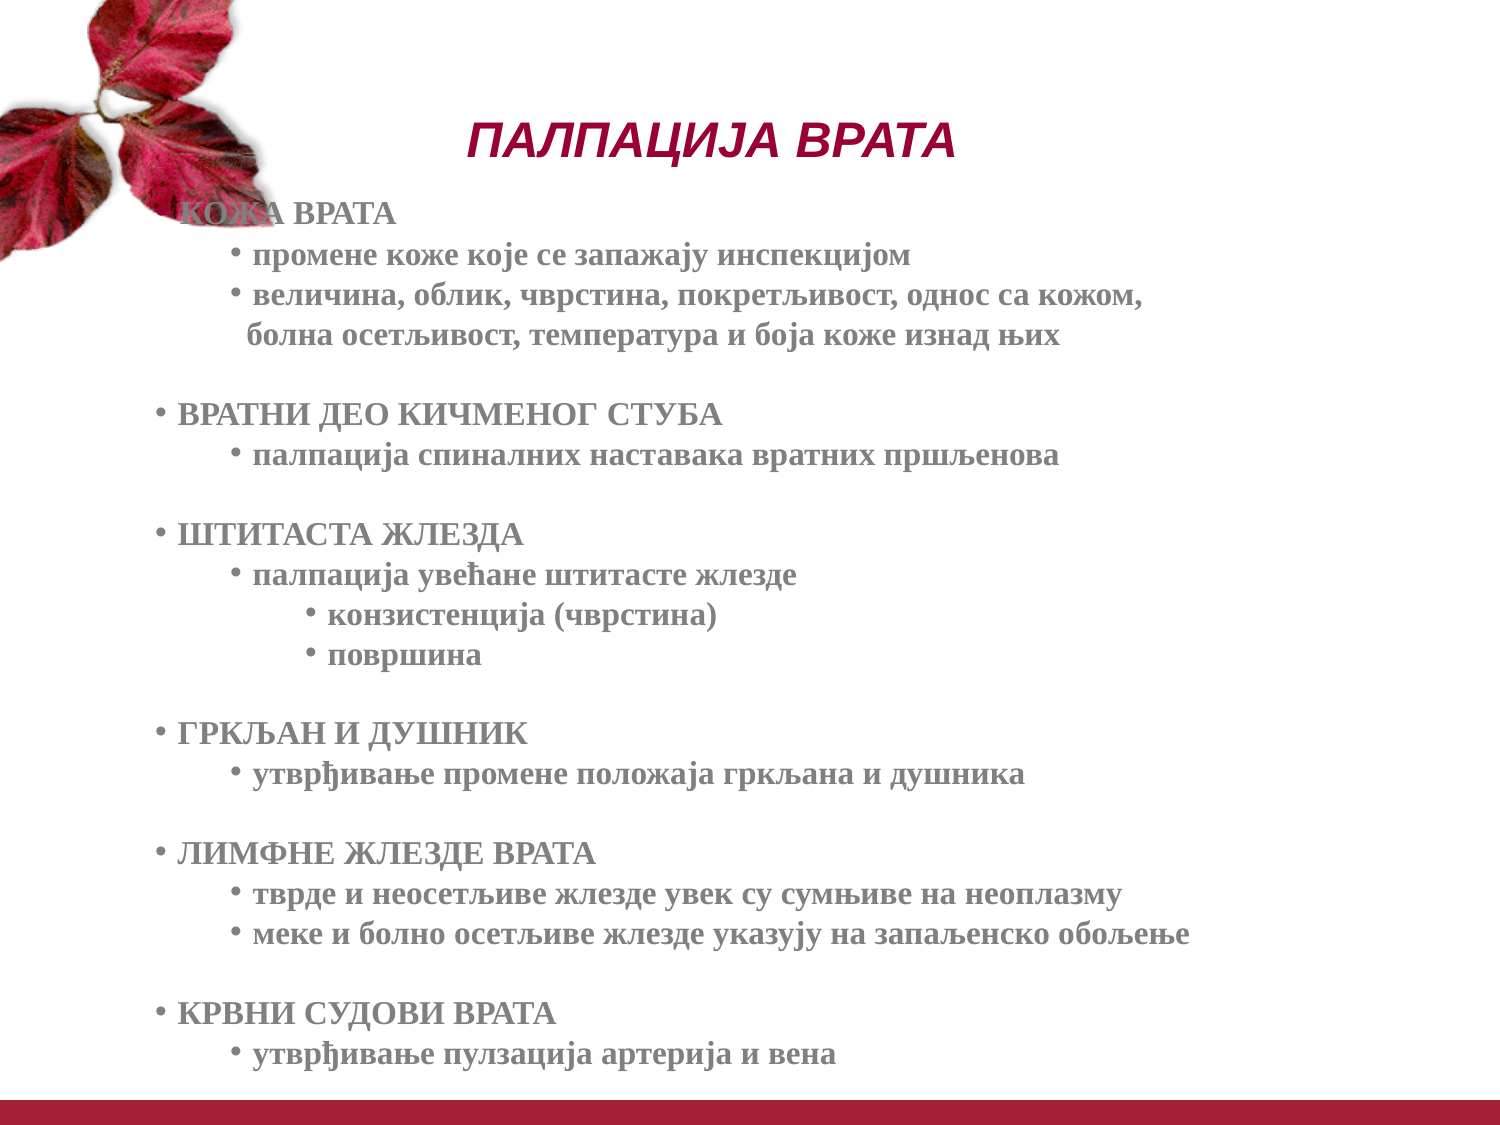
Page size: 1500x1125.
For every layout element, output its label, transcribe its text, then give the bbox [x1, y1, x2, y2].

picture [0, 0, 295, 273]
text_box ПАЛПАЦИЈА ВРАТА КОЖА ВРАТА промене коже које се запажају инспекцијом величина, облик, чврстина, покретљивост, однос са кожом, болна осетљивост, температура и боја коже изнад њих ВРАТНИ ДЕО КИЧМЕНОГ СТУБА палпација спиналних наставака вратних пршљенова ШТИТАСТА ЖЛЕЗДА палпација увећане штитасте жлезде конзистенција (чврстина) површина ГРКЉАН И ДУШНИК утврђивање промене положаја гркљана и душника ЛИМФНЕ ЖЛЕЗДЕ ВРАТА тврде и неосетљиве жлезде увек су сумњиве на неоплазму меке и болно осетљиве жлезде указују на запаљенско обољење КРВНИ СУДОВИ ВРАТА утврђивање пулзација артерија и вена [37, 113, 1472, 1065]
